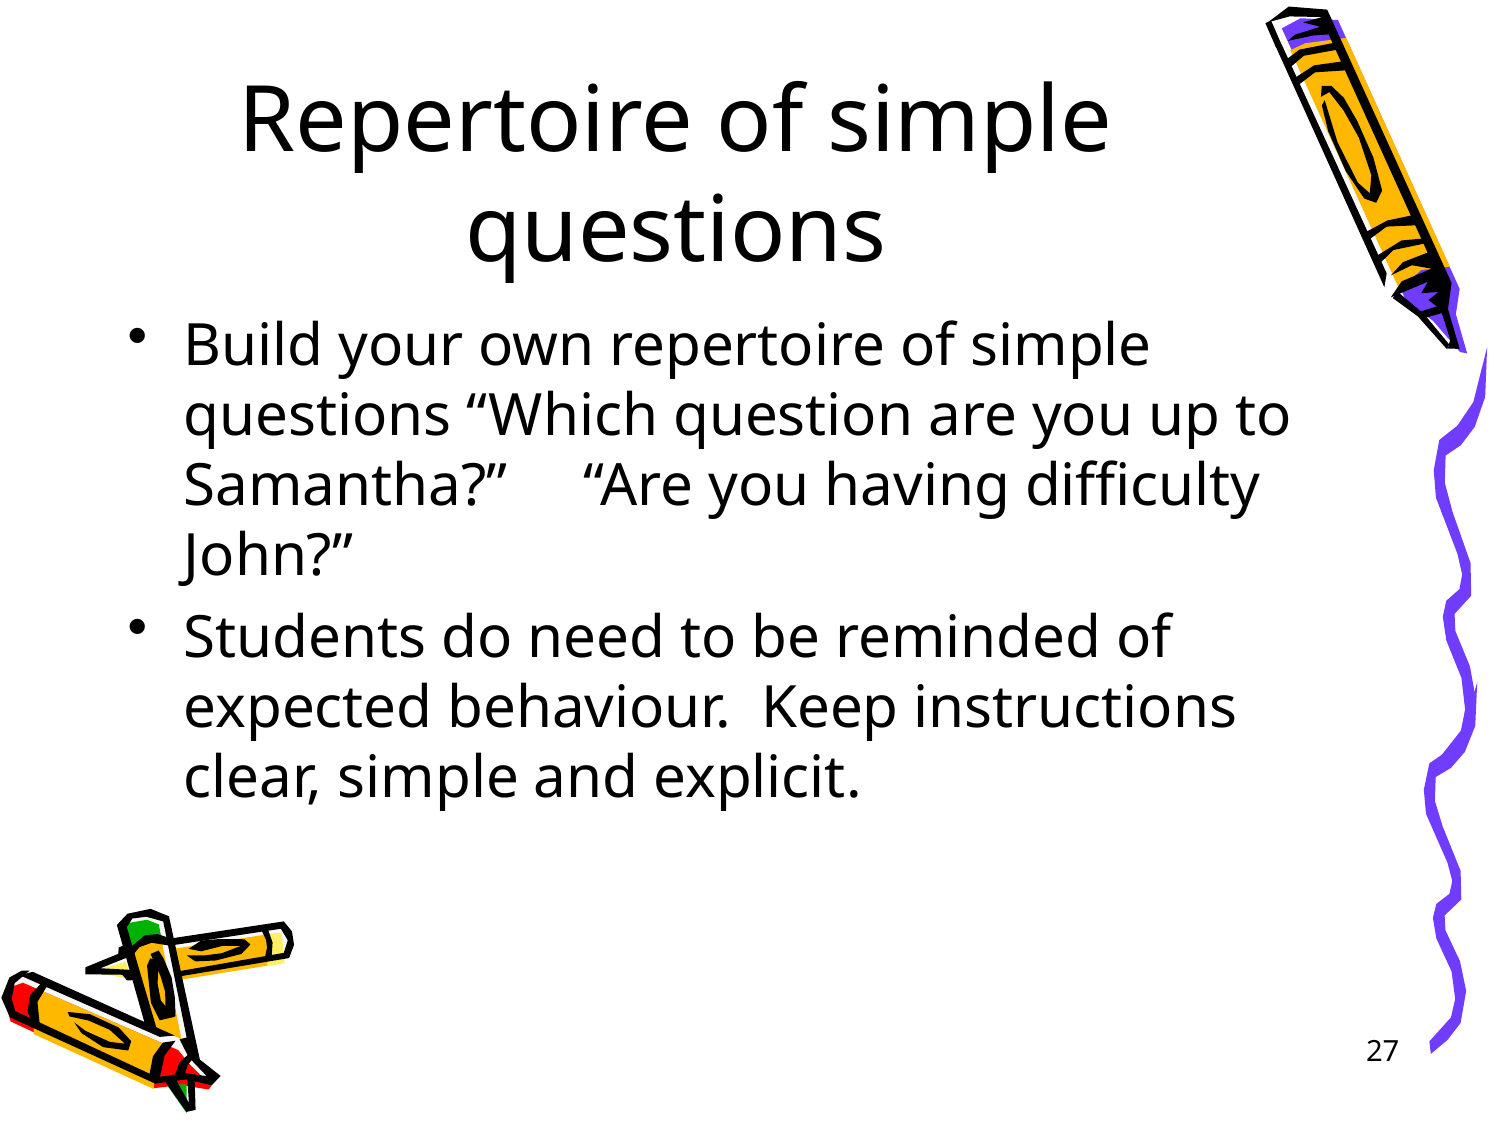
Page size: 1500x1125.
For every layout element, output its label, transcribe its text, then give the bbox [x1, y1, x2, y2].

title Repertoire of simple questions [112, 24, 1240, 288]
slide_number 27 [1101, 1024, 1415, 1101]
list Build your own repertoire of simple questions “Which question are you up to Samantha?” “Are you having difficulty John?” Students do need to be reminded of expected behaviour. Keep instructions clear, simple and explicit. [112, 299, 1376, 901]
